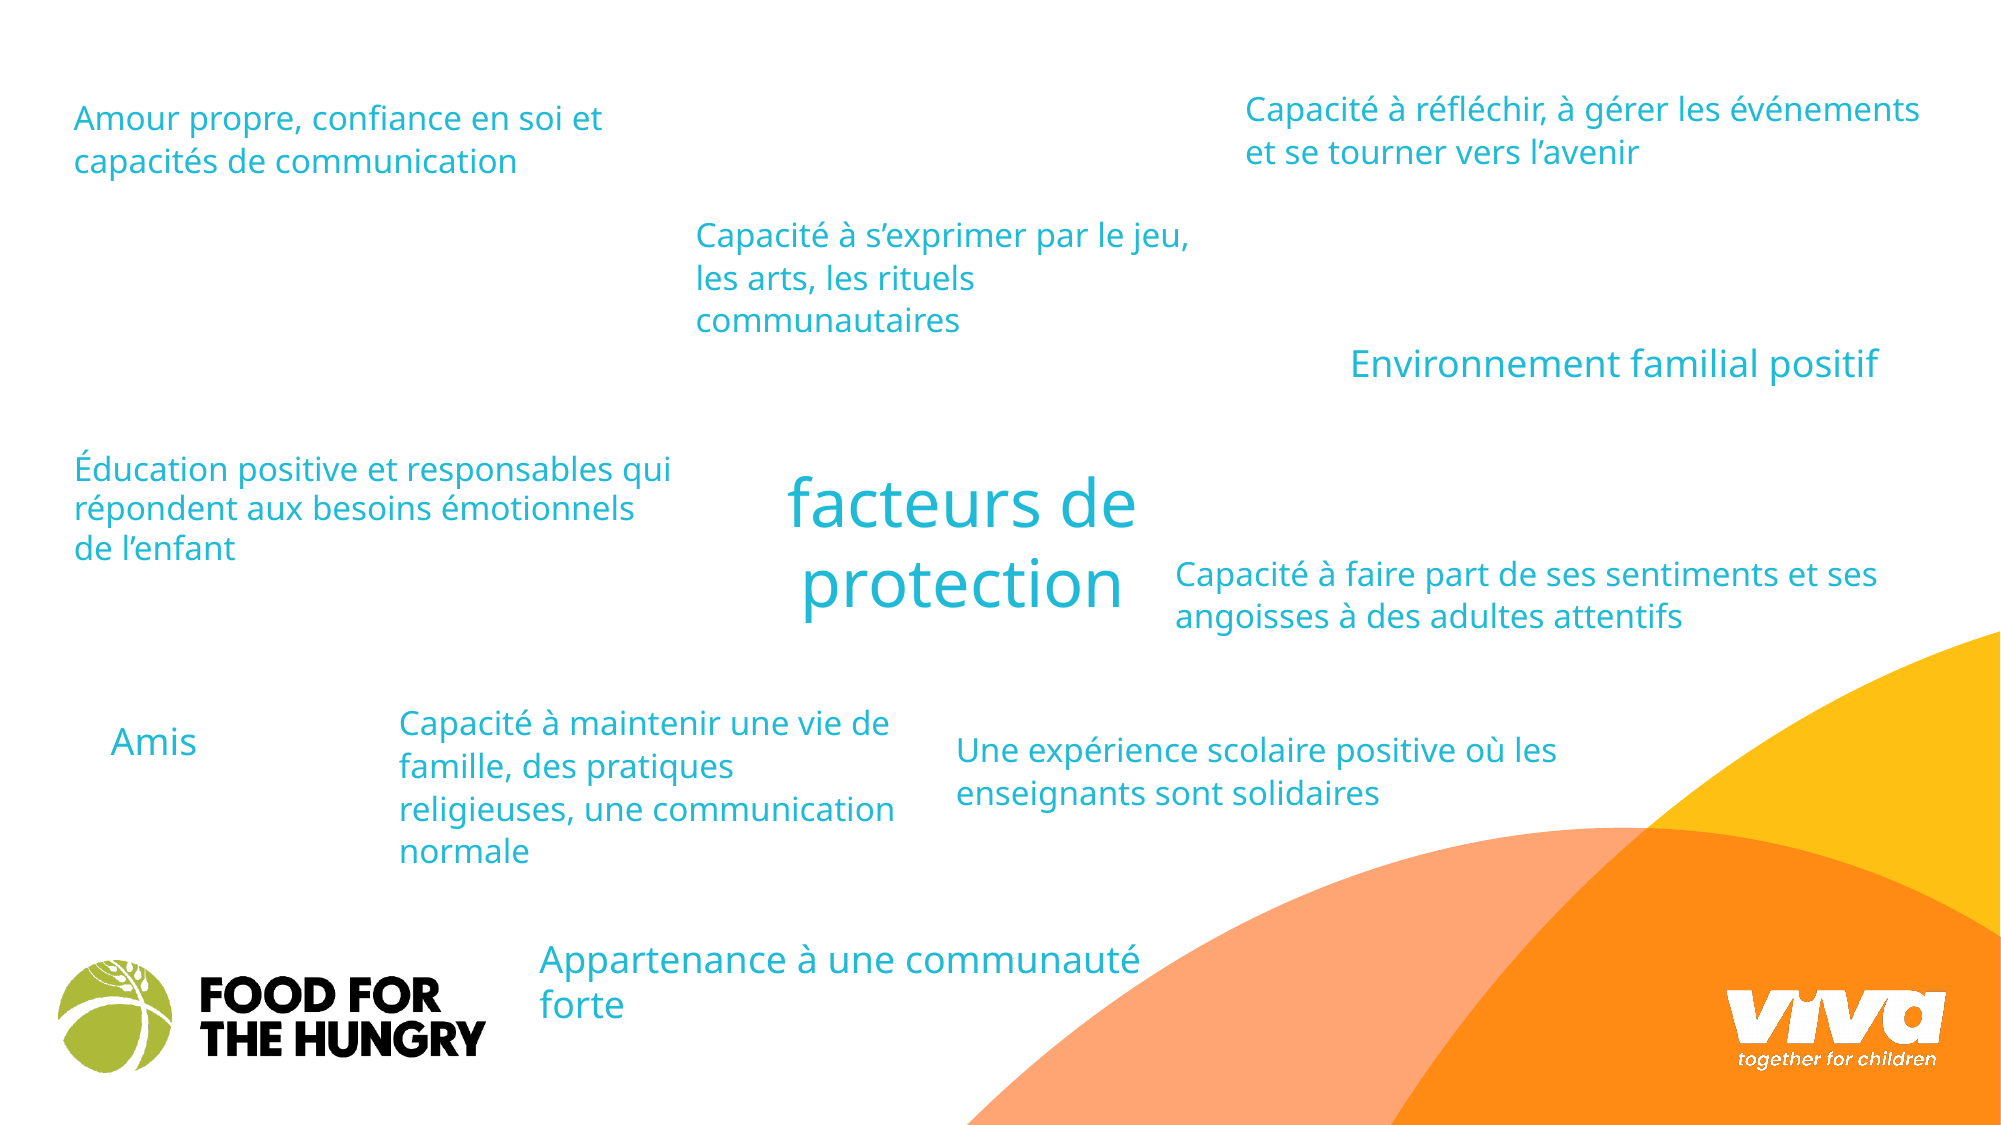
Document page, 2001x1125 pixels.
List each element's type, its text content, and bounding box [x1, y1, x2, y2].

picture [58, 960, 486, 1073]
text_box Environnement familial positif [1335, 332, 1927, 393]
text_box Capacité à faire part de ses sentiments et ses angoisses à des adultes attentifs [1160, 542, 1980, 643]
text_box Capacité à maintenir une vie de famille, des pratiques religieuses, une communication normale [384, 692, 914, 878]
text_box Appartenance à une communauté forte [524, 928, 1161, 1034]
text_box Éducation positive et responsables qui répondent aux besoins émotionnels de l’enfant [58, 440, 698, 575]
text_box Capacité à réfléchir, à gérer les événements et se tourner vers l’avenir [1230, 78, 1941, 179]
text_box Amour propre, confiance en soi et capacités de communication [58, 87, 677, 188]
text_box Amis [95, 710, 368, 771]
picture [1672, 936, 2000, 1125]
text_box facteurs de protection [765, 453, 1161, 628]
text_box Capacité à s’exprimer par le jeu, les arts, les rituels communautaires [680, 203, 1226, 347]
text_box Une expérience scolaire positive où les enseignants sont solidaires [941, 719, 1577, 820]
